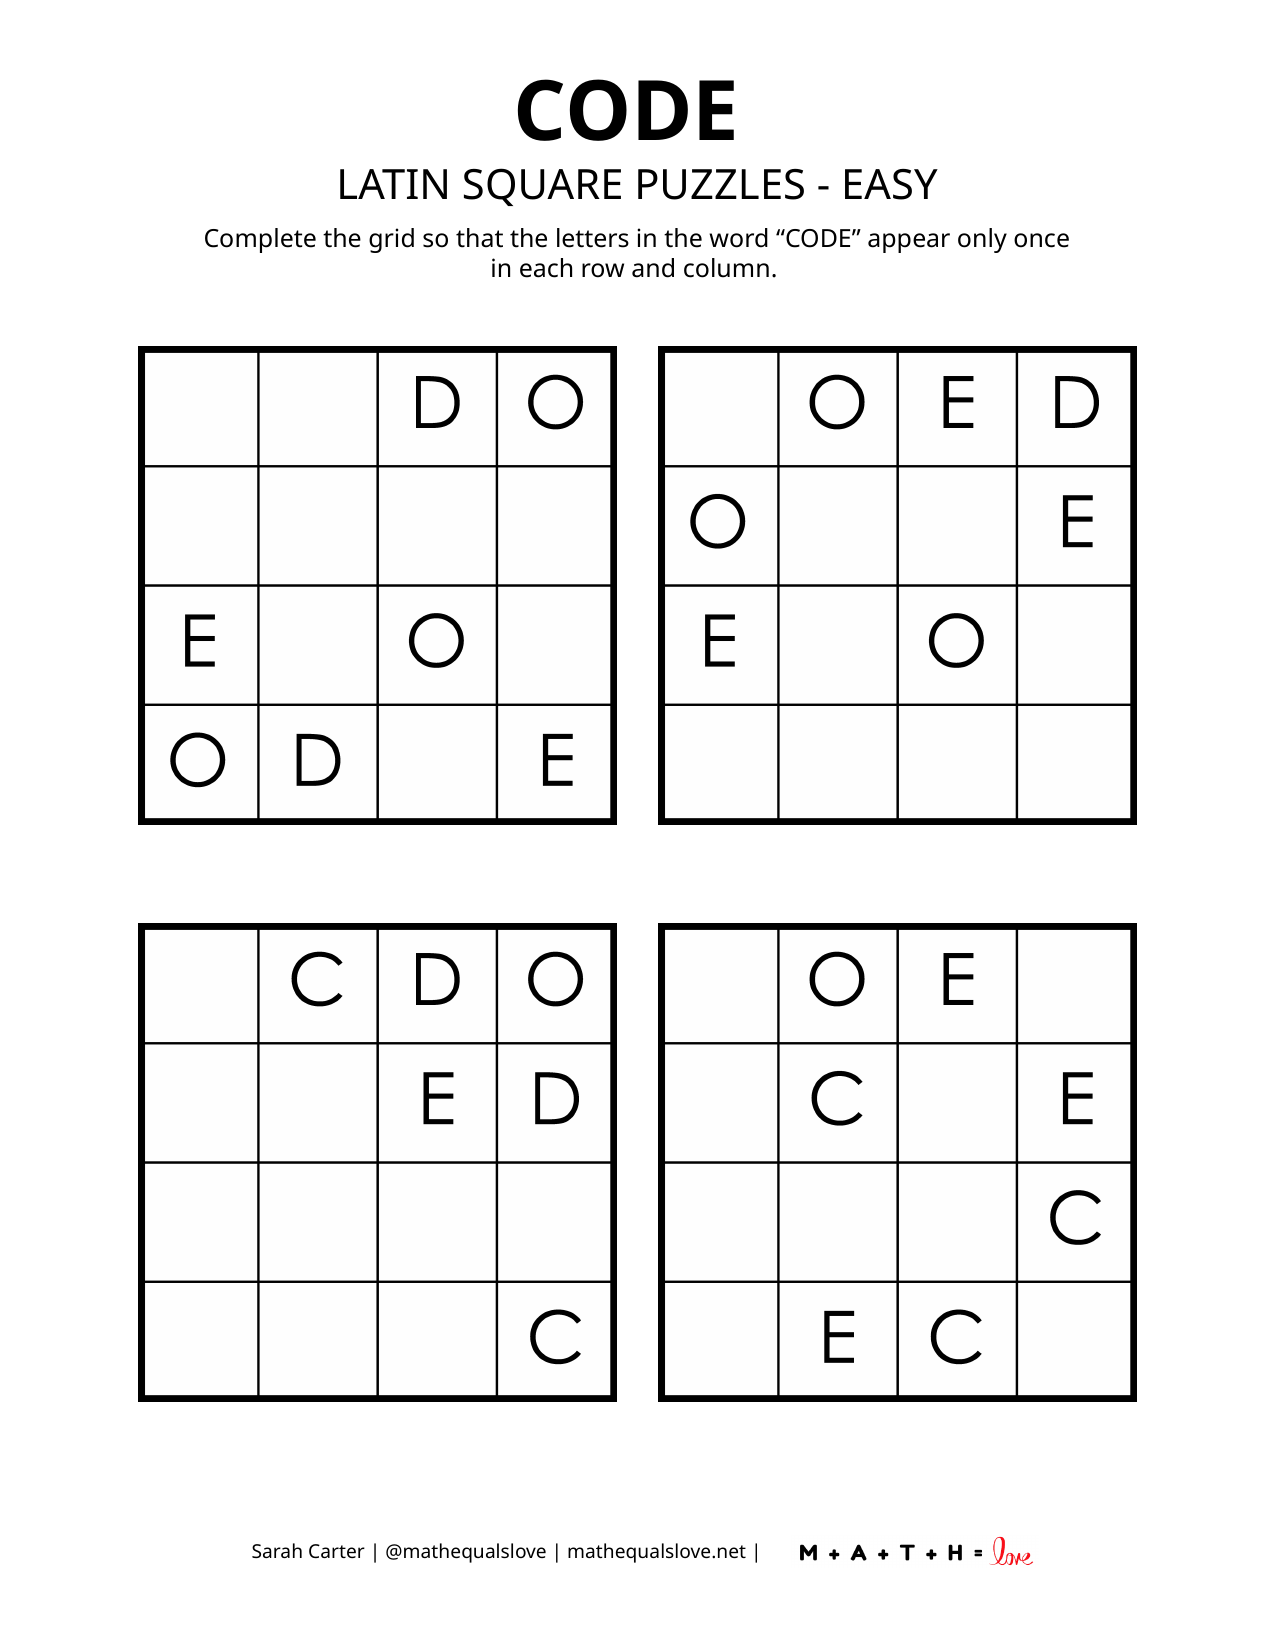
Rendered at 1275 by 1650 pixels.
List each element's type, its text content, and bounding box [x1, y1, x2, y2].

picture [790, 1534, 1039, 1569]
text_box CODE LATIN SQUARE PUZZLES - EASY [77, 50, 1198, 214]
picture [137, 346, 617, 826]
picture [137, 923, 617, 1403]
picture [658, 346, 1138, 826]
text_box Sarah Carter | @mathequalslove | mathequalslove.net | [236, 1532, 1071, 1570]
picture [658, 923, 1138, 1403]
text_box Complete the grid so that the letters in the word “CODE” appear only once in each row and column. [0, 214, 1275, 290]
